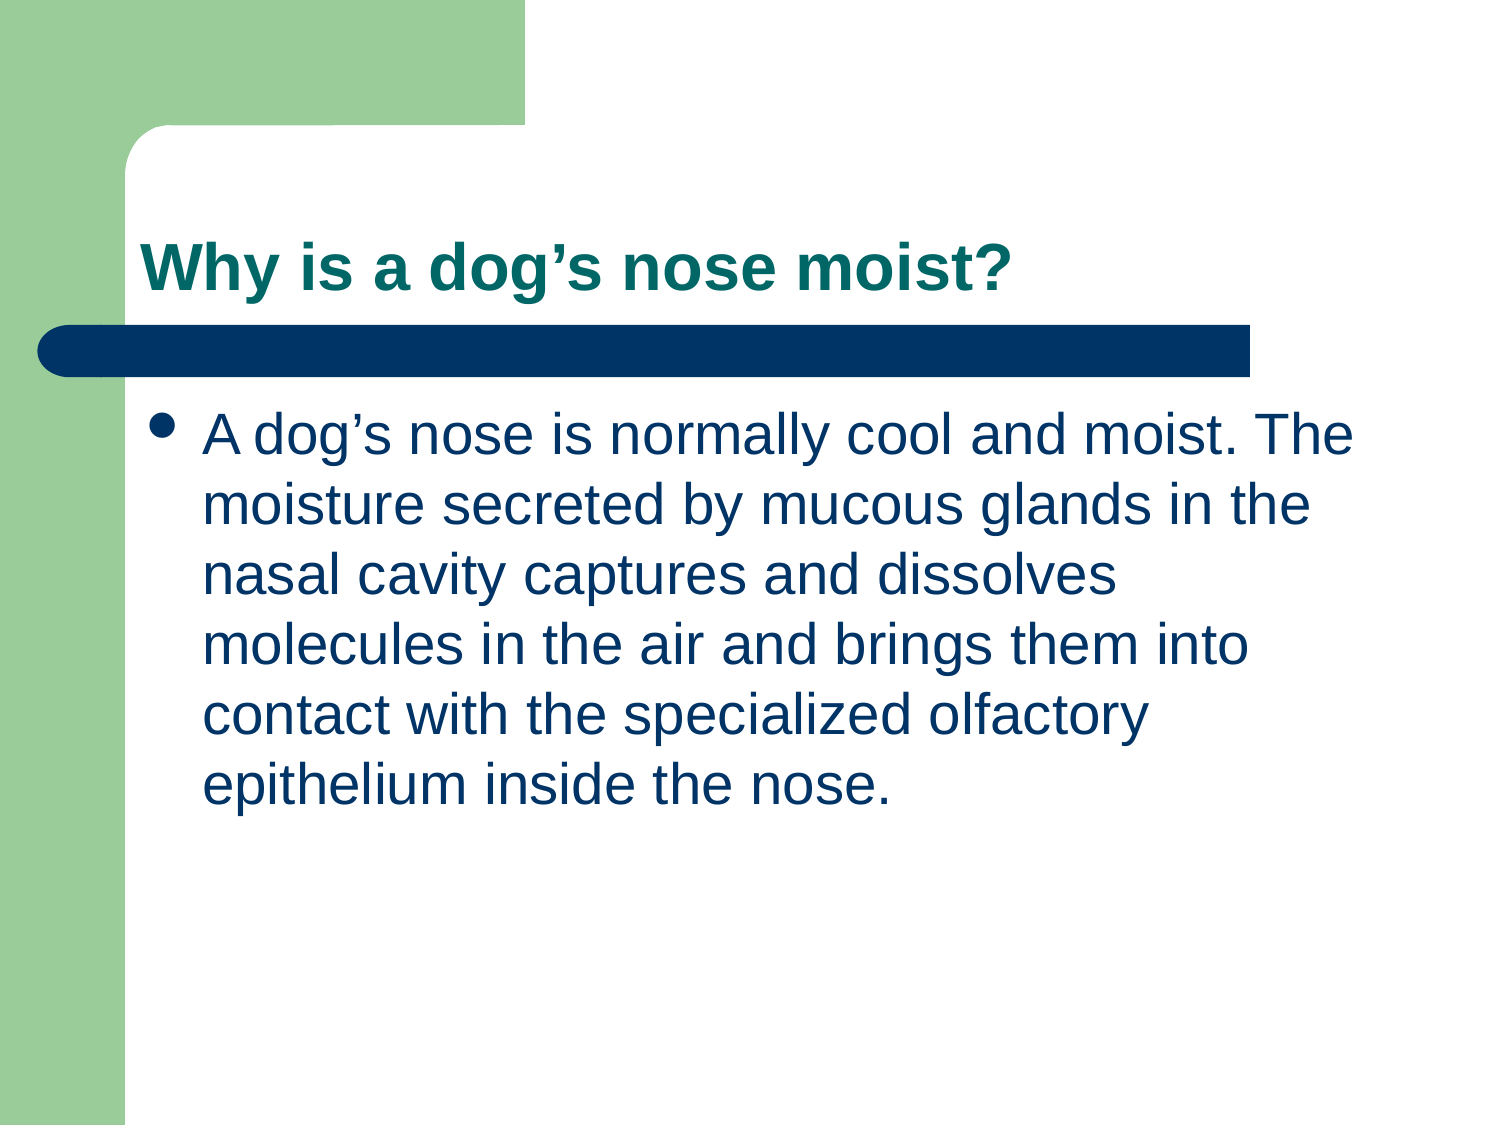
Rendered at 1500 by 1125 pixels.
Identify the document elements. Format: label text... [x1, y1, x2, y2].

title Why is a dog’s nose moist? [124, 124, 1426, 313]
list A dog’s nose is normally cool and moist. The moisture secreted by mucous glands in the nasal cavity captures and dissolves molecules in the air and brings them into contact with the specialized olfactory epithelium inside the nose. [137, 387, 1400, 999]
